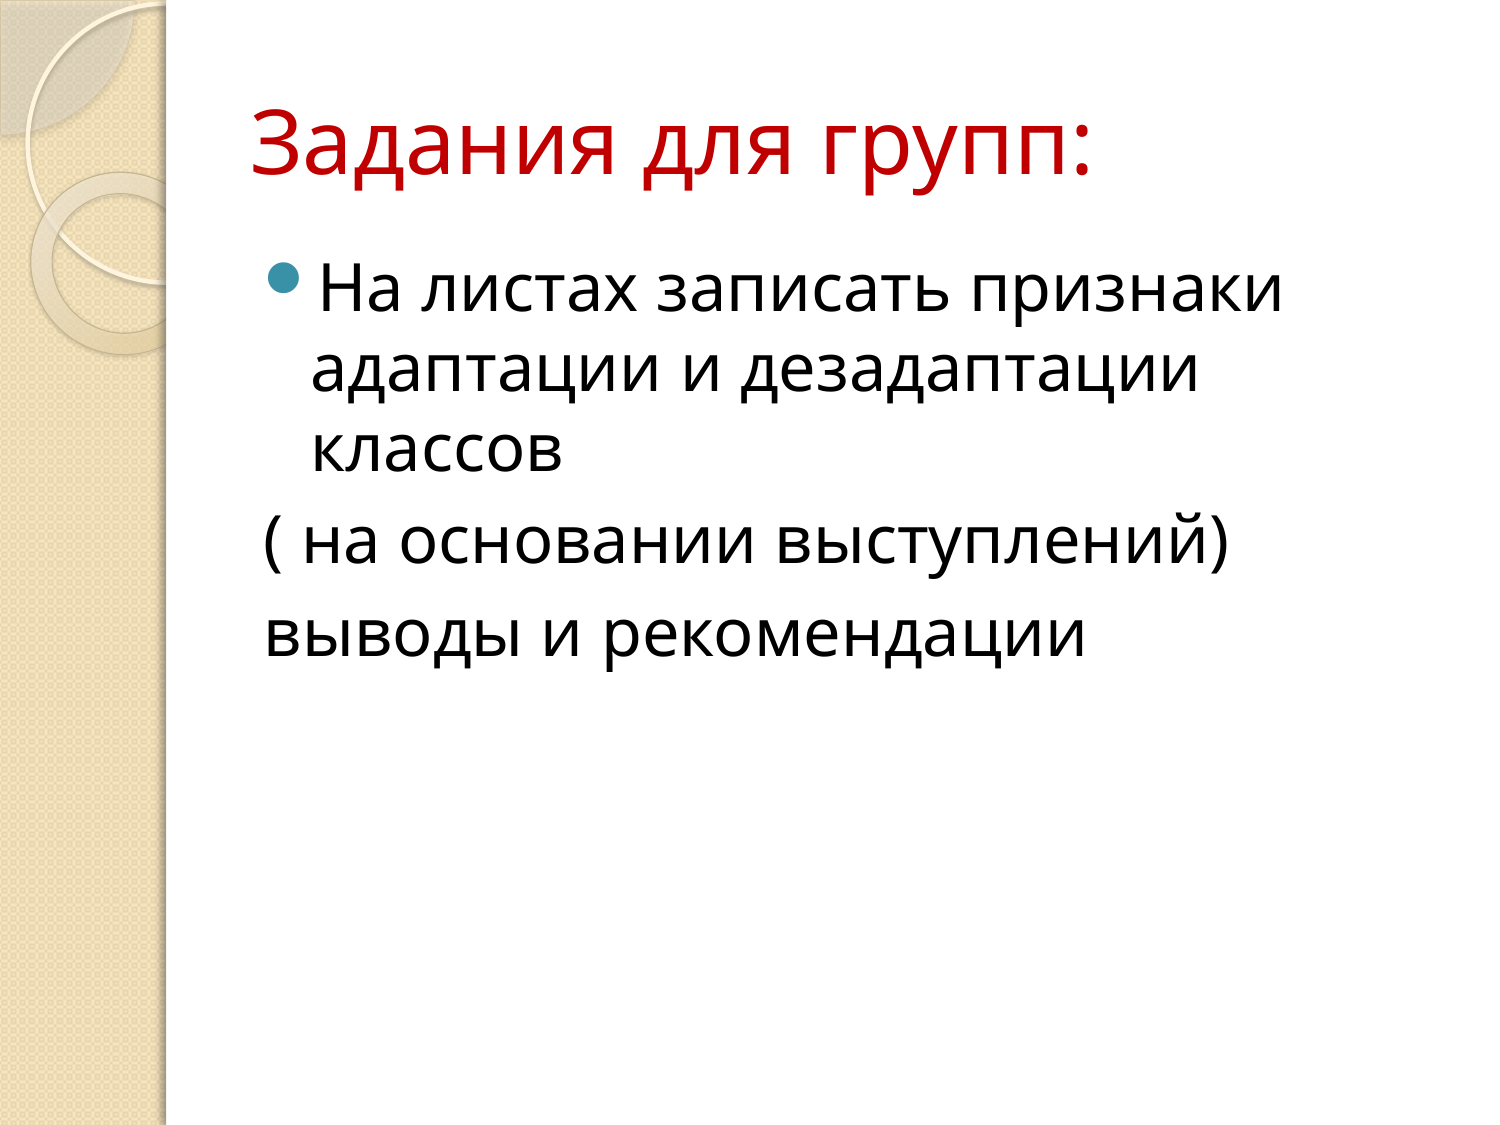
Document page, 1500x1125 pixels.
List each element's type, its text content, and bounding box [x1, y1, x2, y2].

title Задания для групп: [235, 45, 1466, 233]
list На листах записать признаки адаптации и дезадаптации классов ( на основании выступлений) выводы и рекомендации [235, 237, 1466, 1025]
